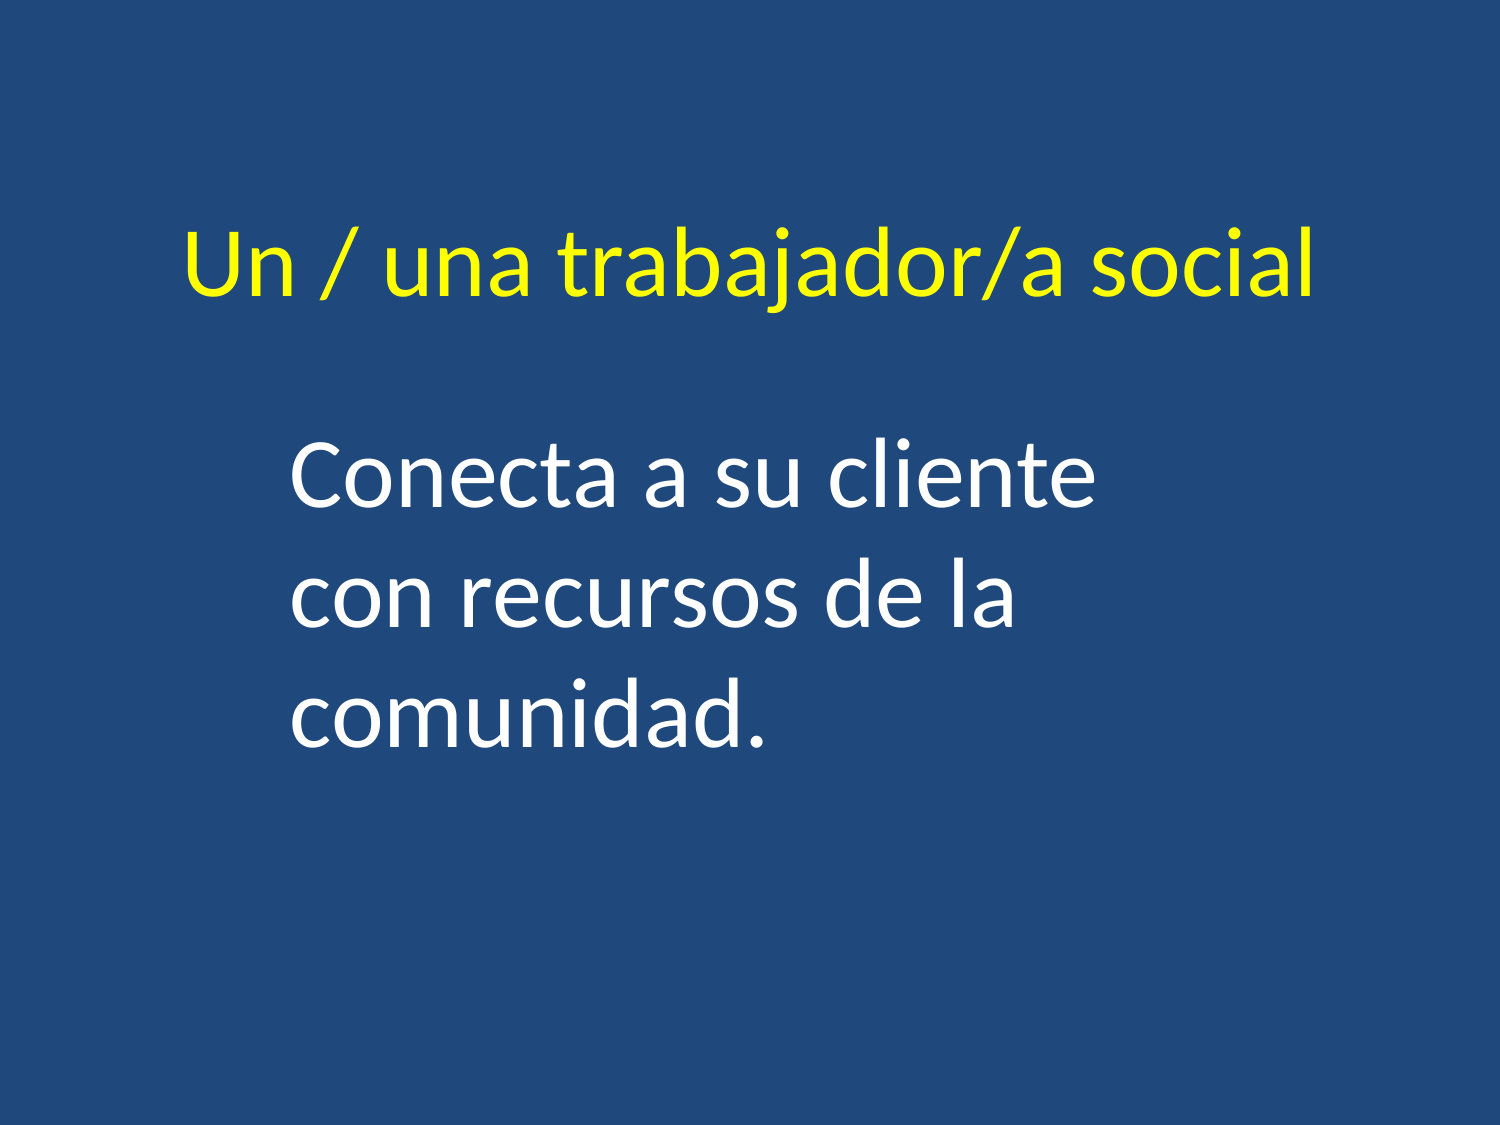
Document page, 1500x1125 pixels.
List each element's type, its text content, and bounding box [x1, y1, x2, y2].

title Un / una trabajador/a social [75, 162, 1425, 350]
text_box Conecta a su cliente con recursos de la comunidad. [275, 399, 1275, 775]
